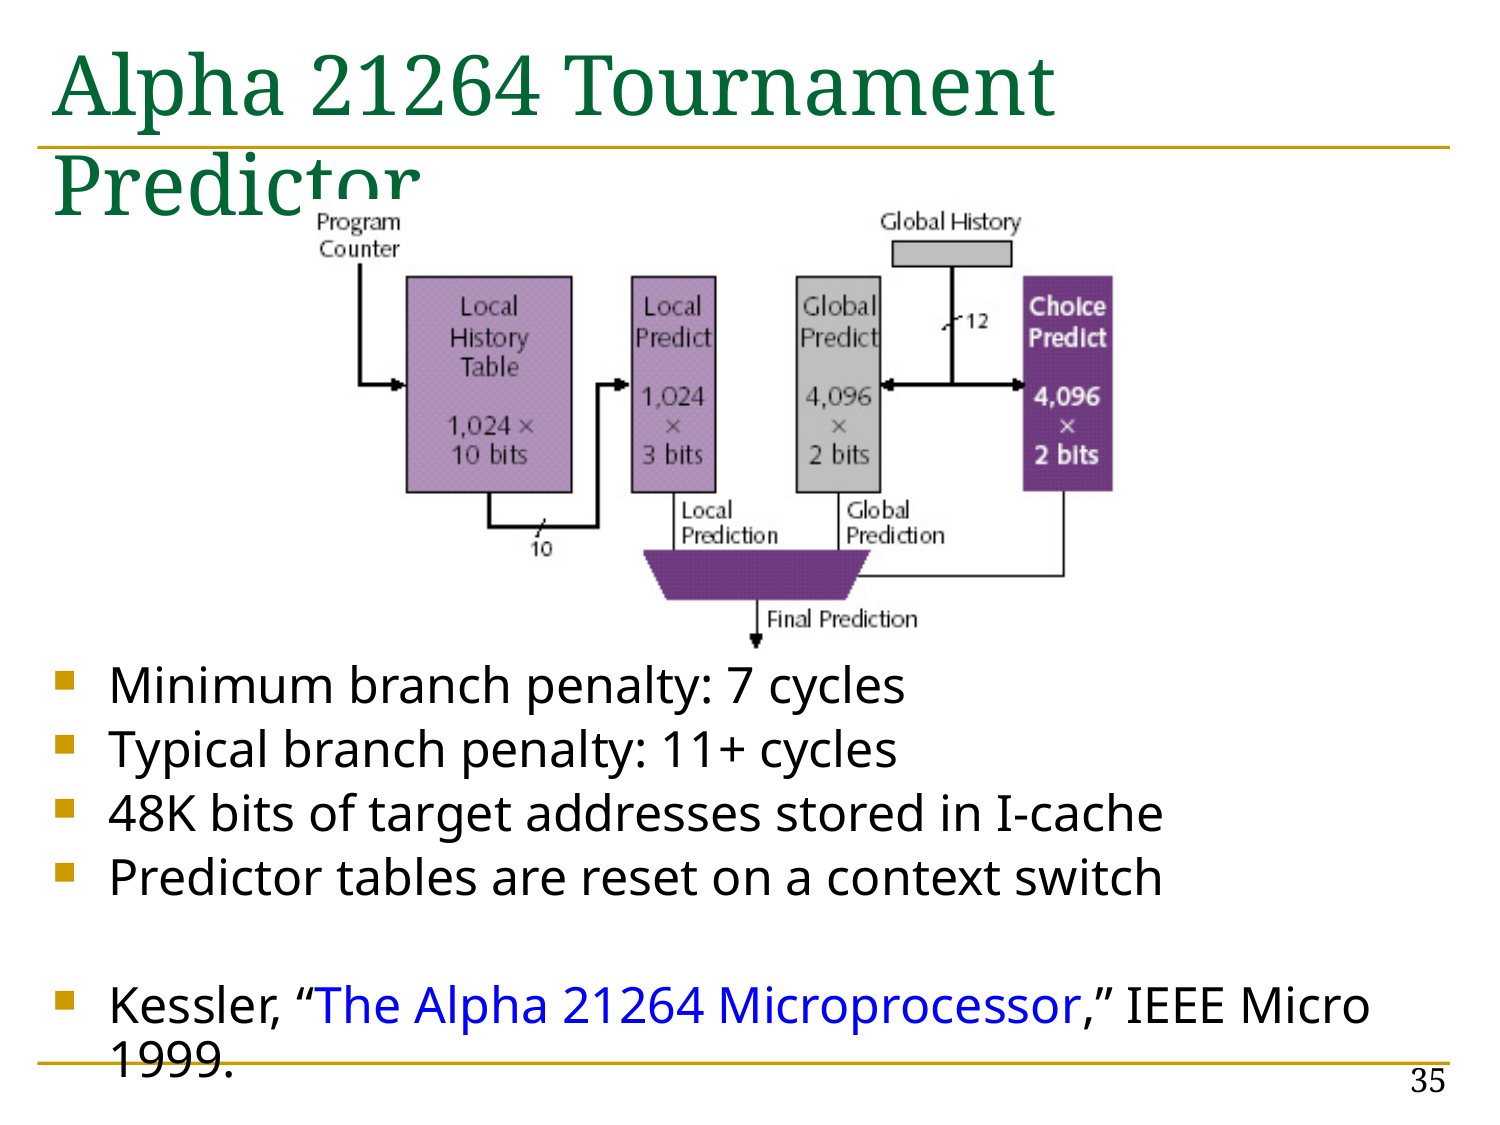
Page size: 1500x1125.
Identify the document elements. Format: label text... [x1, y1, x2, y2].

list Minimum branch penalty: 7 cycles Typical branch penalty: 11+ cycles 48K bits of target addresses stored in I-cache Predictor tables are reset on a context switch Kessler, “The Alpha 21264 Microprocessor,” IEEE Micro 1999. [37, 163, 1500, 1016]
title Alpha 21264 Tournament Predictor [37, 24, 1450, 163]
picture [299, 199, 1132, 655]
slide_number 35 [1111, 1036, 1462, 1112]
